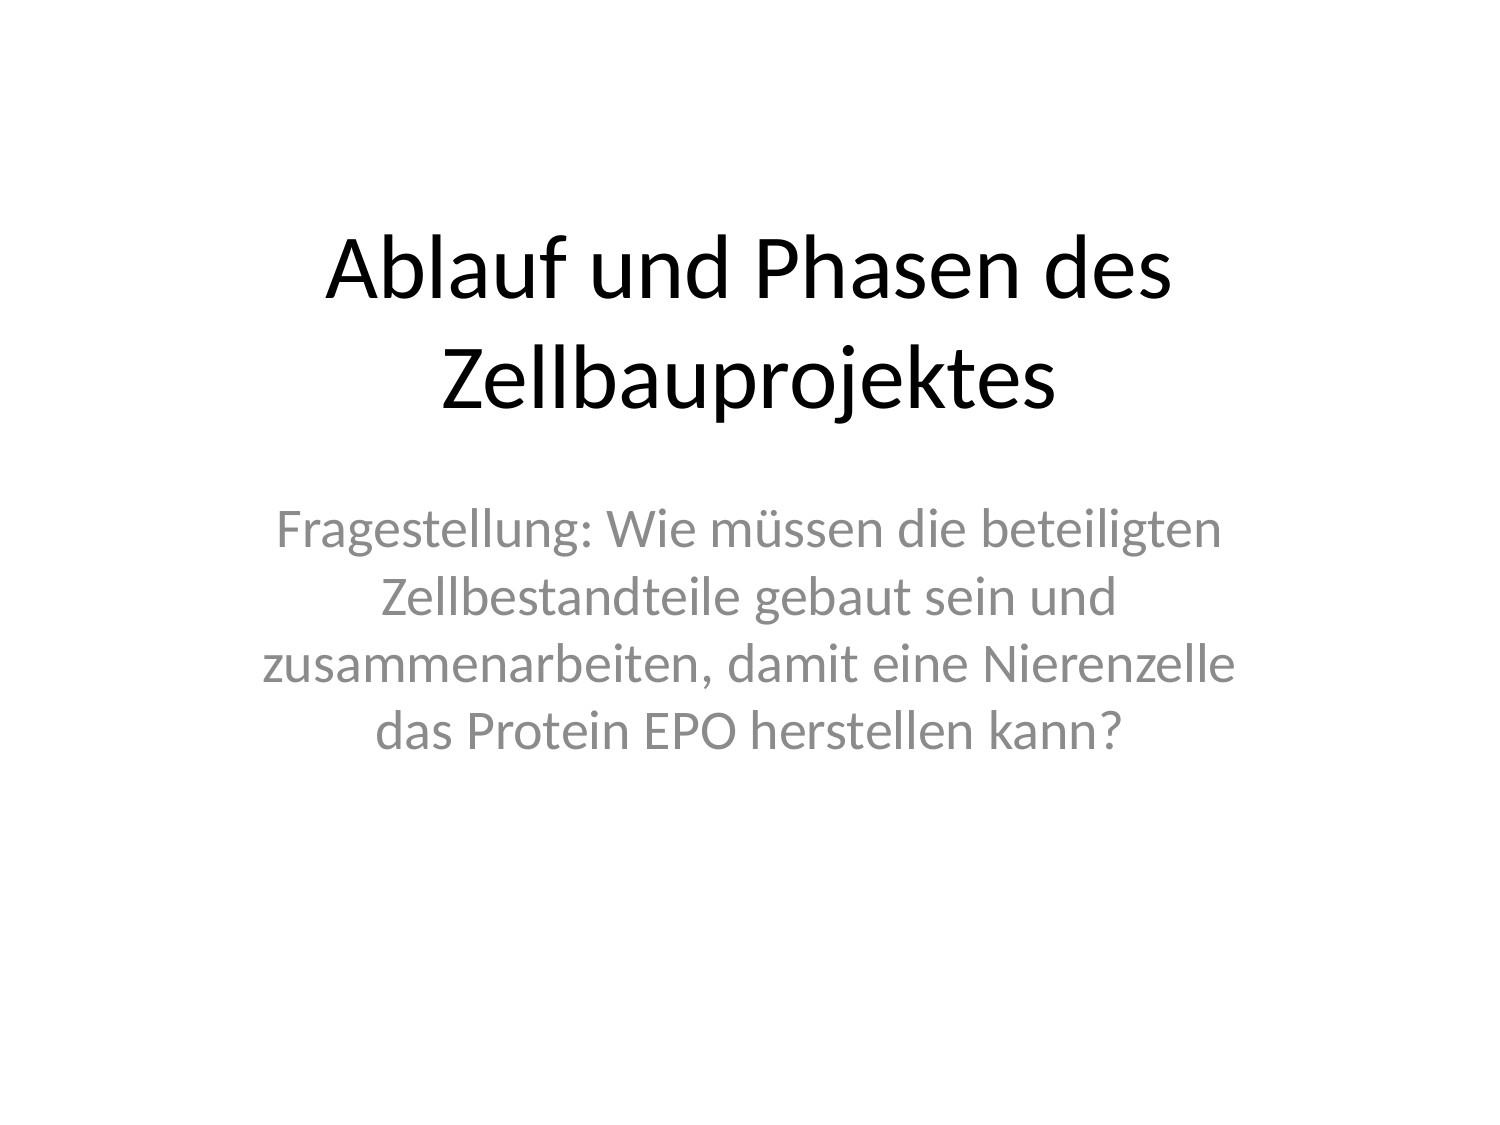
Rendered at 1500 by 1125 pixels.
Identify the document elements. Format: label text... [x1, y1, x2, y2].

subtitle Fragestellung: Wie müssen die beteiligten Zellbestandteile gebaut sein und zusammenarbeiten, damit eine Nierenzelle das Protein EPO herstellen kann? [225, 484, 1275, 772]
title Ablauf und Phasen des Zellbauprojektes [112, 196, 1388, 438]
